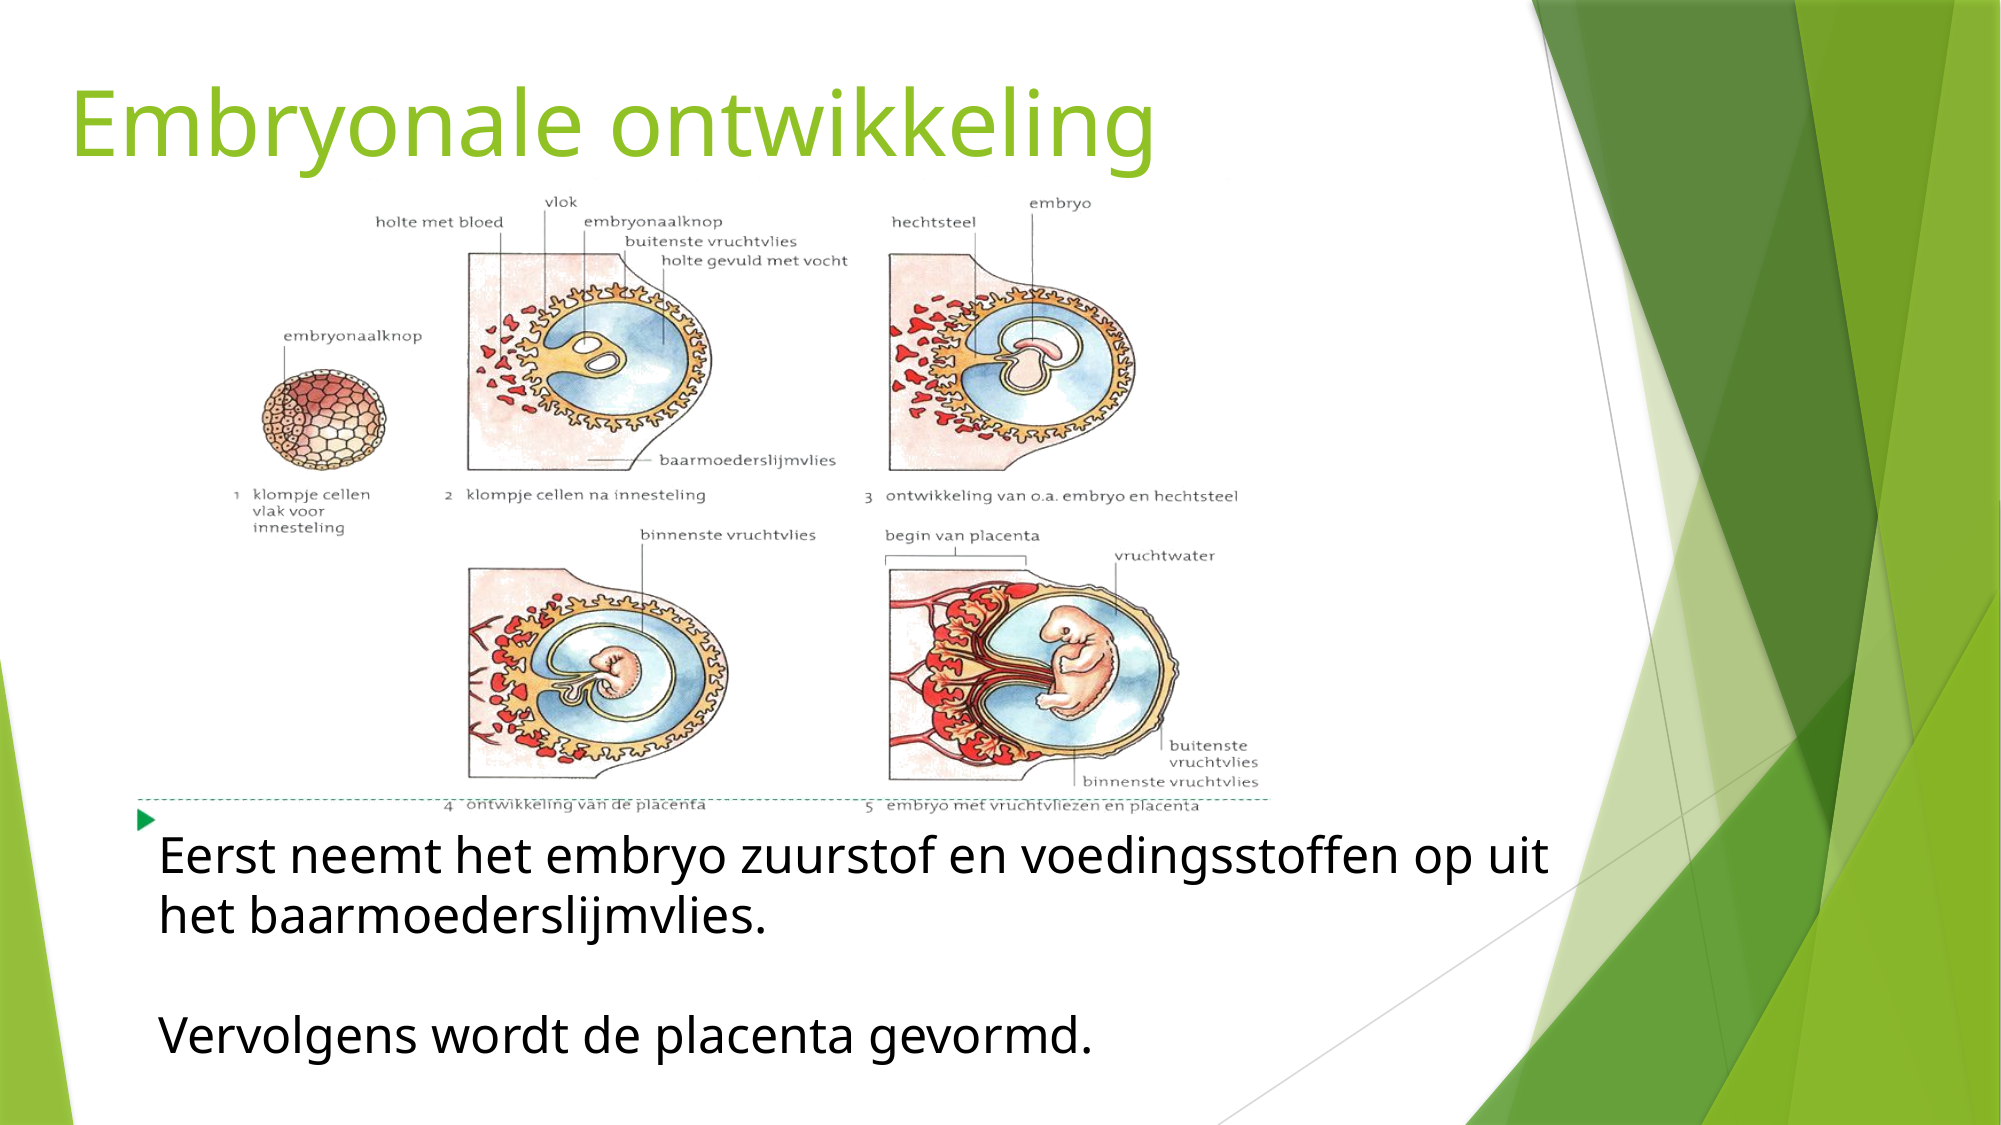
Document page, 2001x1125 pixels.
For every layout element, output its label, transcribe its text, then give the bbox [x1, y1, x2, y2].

text_box Eerst neemt het embryo zuurstof en voedingsstoffen op uit het baarmoederslijmvlies. Vervolgens wordt de placenta gevormd. [143, 816, 1580, 1071]
text_box Embryonale ontwikkeling [53, 26, 1404, 214]
picture [126, 174, 1271, 838]
